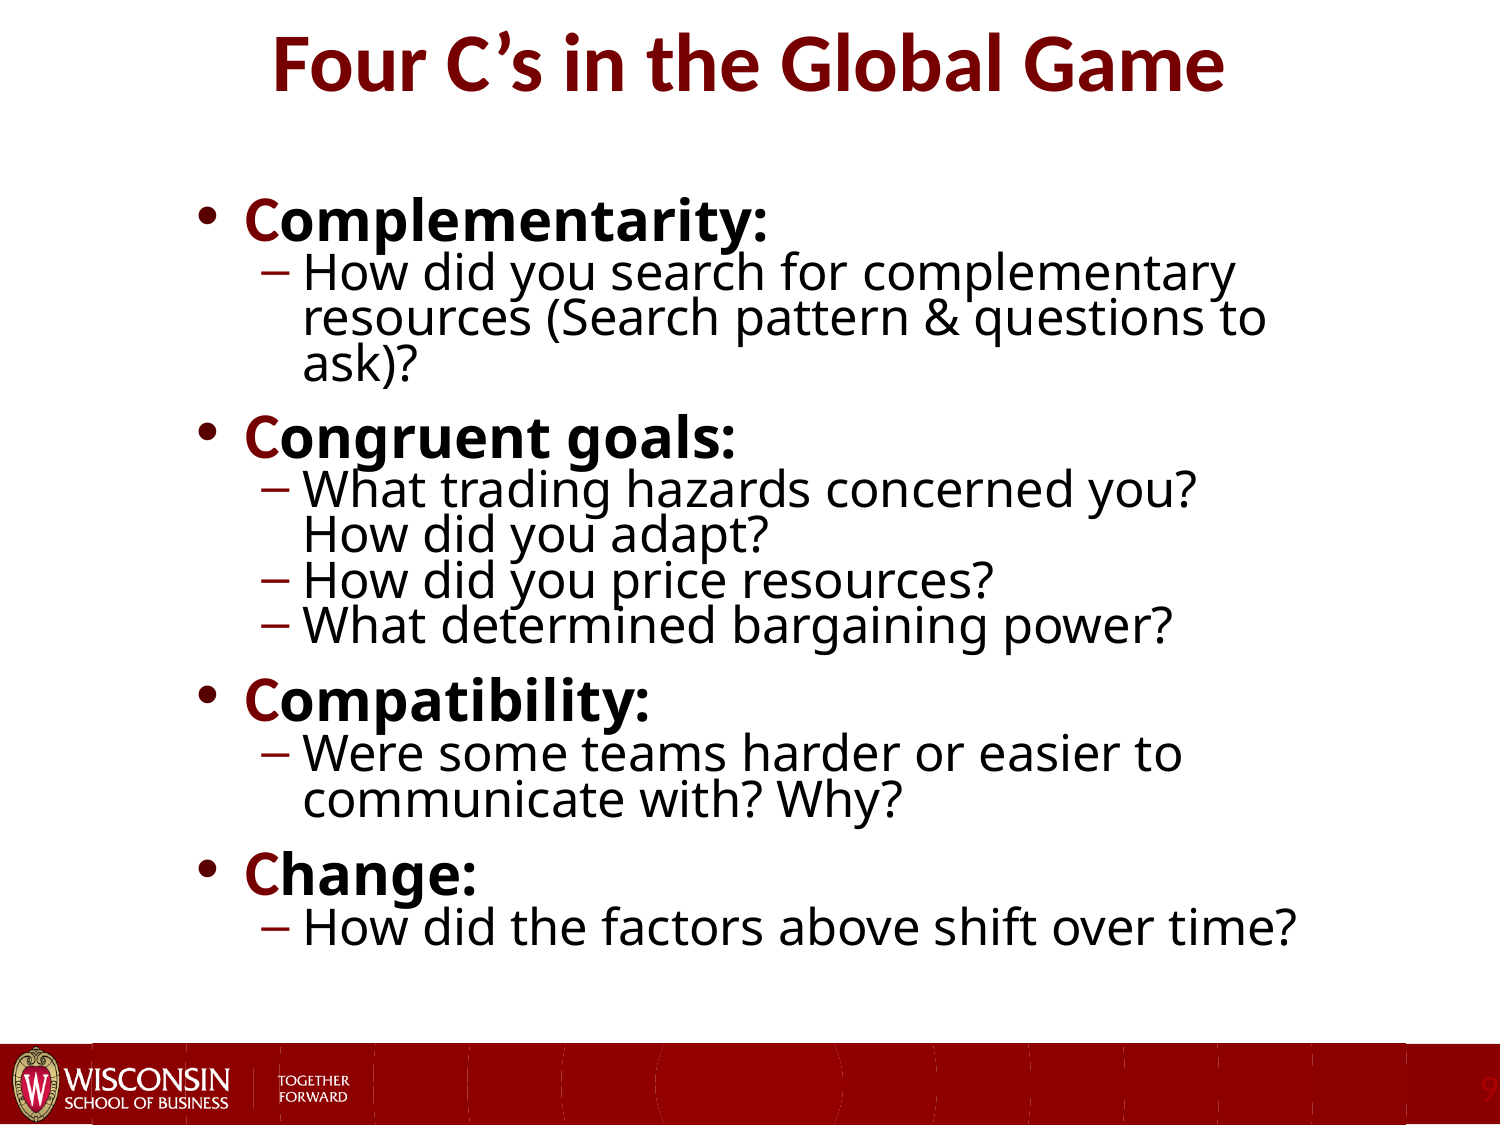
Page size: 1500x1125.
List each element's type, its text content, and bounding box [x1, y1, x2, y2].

picture [12, 1046, 350, 1123]
list Complementarity: How did you search for complementary resources (Search pattern & questions to ask)? Congruent goals: What trading hazards concerned you? How did you adapt? How did you price resources? What determined bargaining power? Compatibility: Were some teams harder or easier to communicate with? Why? Change: How did the factors above shift over time? [181, 187, 1319, 1013]
title Four C’s in the Global Game [112, 24, 1388, 113]
